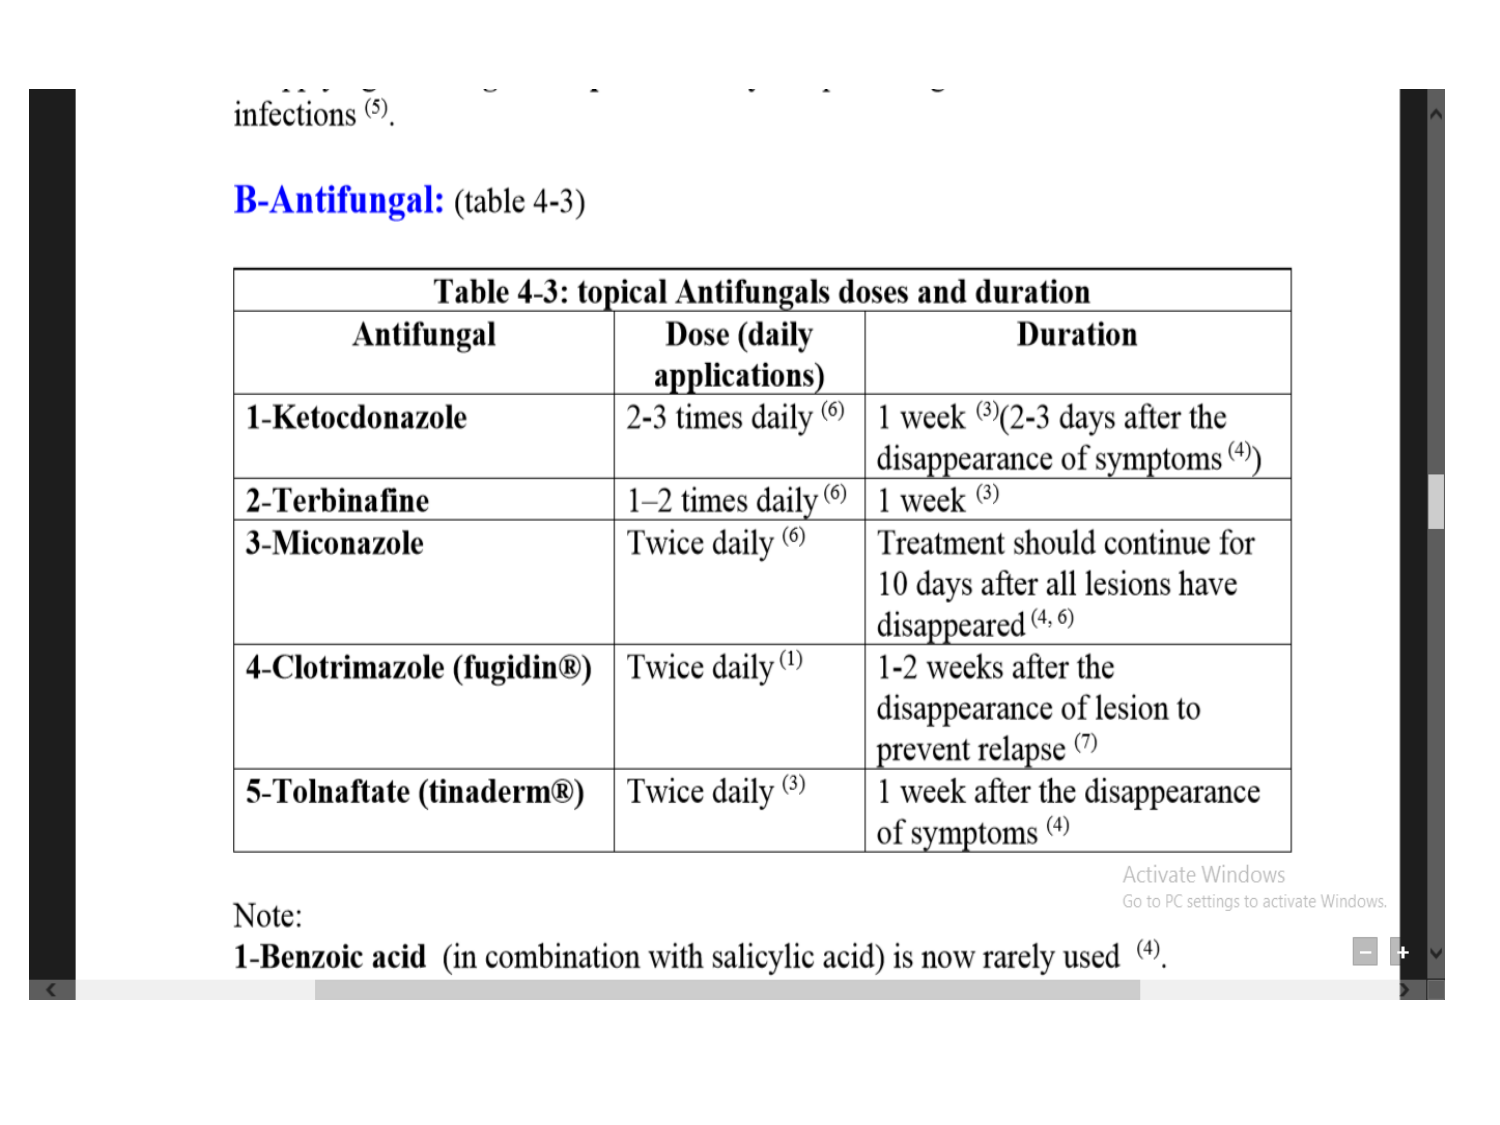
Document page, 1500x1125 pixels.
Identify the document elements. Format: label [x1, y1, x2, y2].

picture [29, 89, 1445, 1000]
